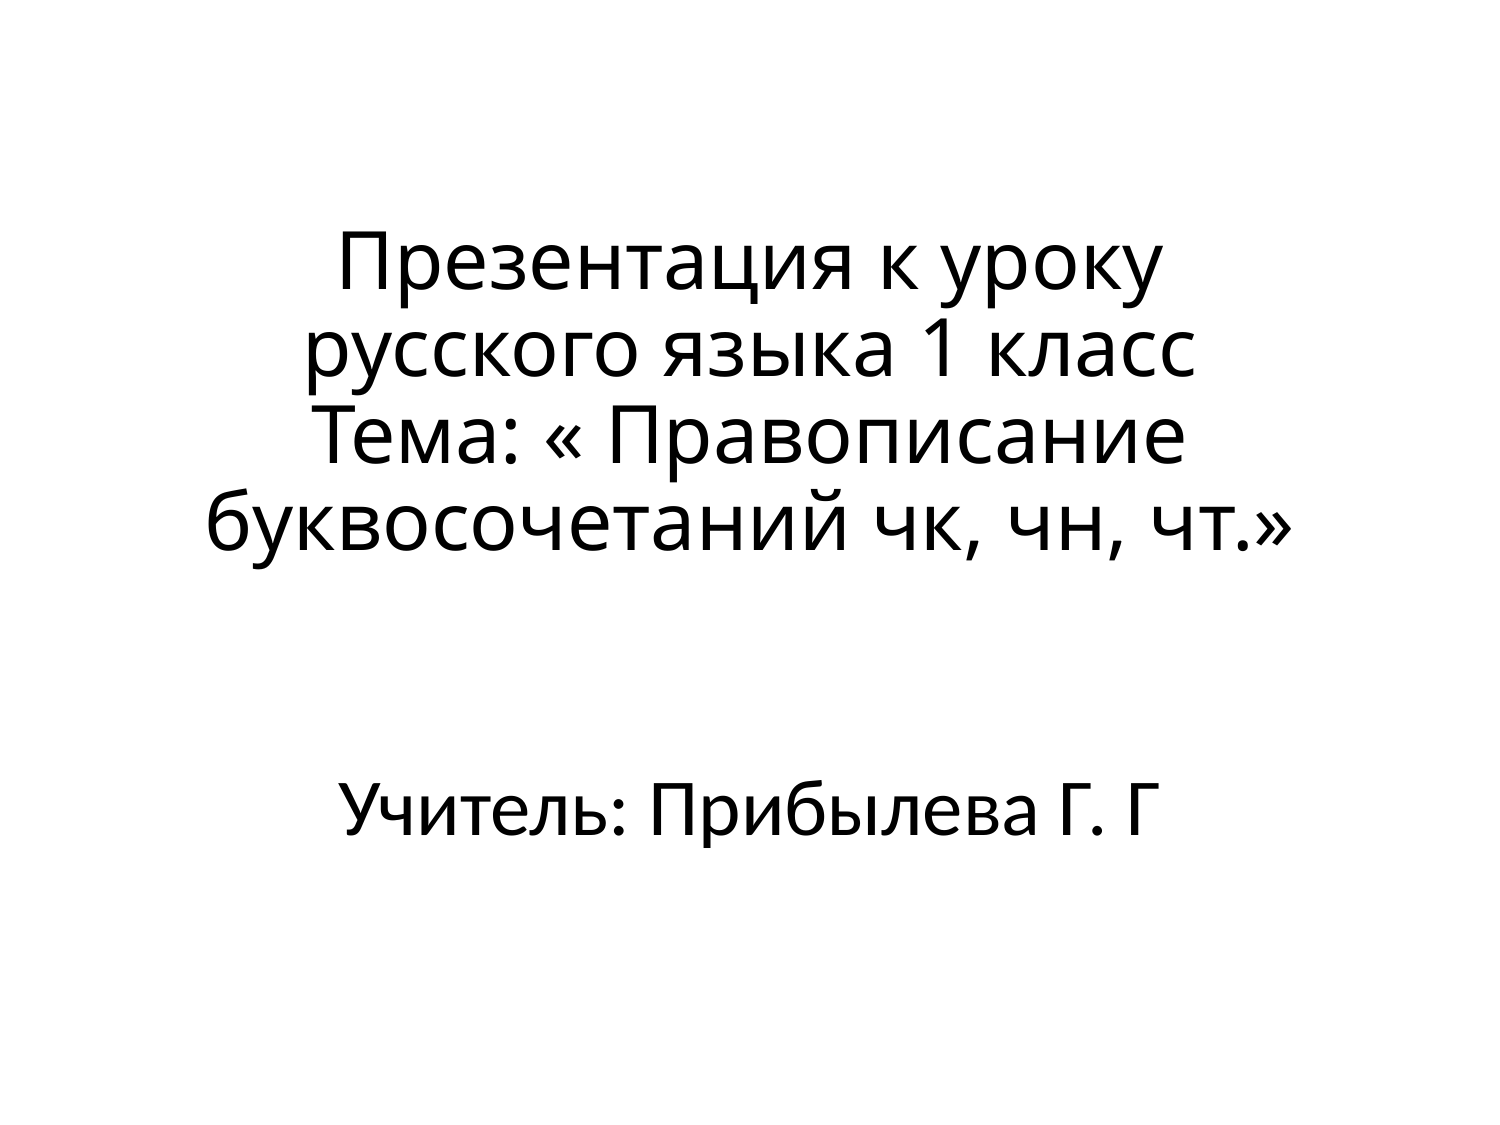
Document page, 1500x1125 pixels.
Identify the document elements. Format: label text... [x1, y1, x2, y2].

subtitle Учитель: Прибылева Г. Г [187, 590, 1313, 863]
title Презентация к уроку русского языка 1 класс Тема: « Правописание буквосочетаний чк, чн, чт.» [187, 184, 1313, 576]
